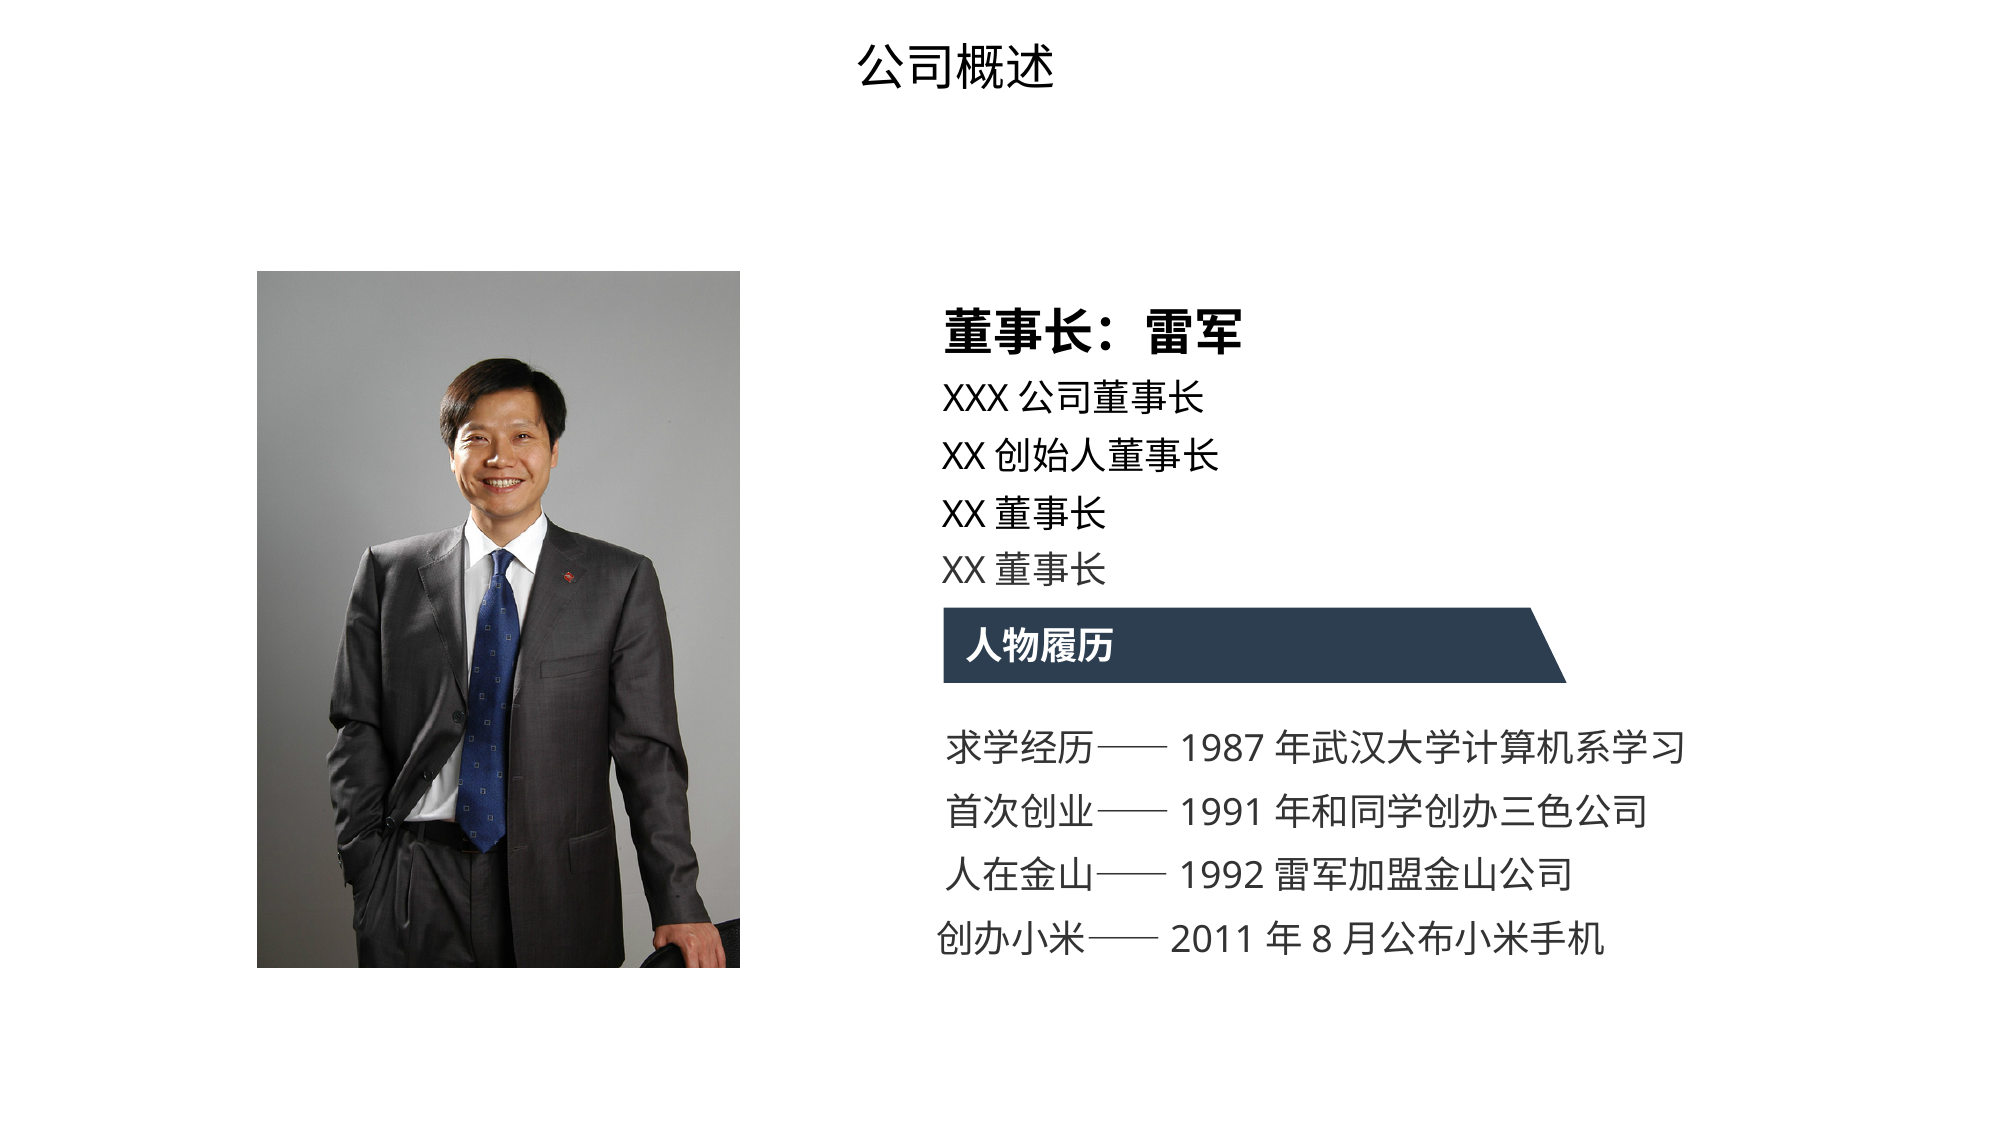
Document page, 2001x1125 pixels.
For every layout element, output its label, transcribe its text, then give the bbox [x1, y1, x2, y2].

text_box [942, 606, 1569, 684]
text_box 人在金山——1992雷军加盟金山公司 [930, 843, 1589, 904]
picture [257, 270, 740, 968]
text_box 首次创业——1991年和同学创办三色公司 [930, 780, 1664, 840]
text_box 董事长：雷军 [929, 292, 1298, 368]
text_box 人物履历 [950, 614, 1131, 675]
text_box XX董事长 [927, 538, 1122, 599]
text_box 创办小米——2011年8月公布小米手机 [921, 907, 1620, 967]
text_box XX董事长 [927, 482, 1122, 538]
text_box 求学经历——1987年武汉大学计算机系学习 [930, 716, 1702, 777]
text_box XX创始人董事长 [927, 424, 1235, 485]
text_box 公司概述 [841, 28, 1335, 103]
text_box XXX公司董事长 [928, 366, 1221, 424]
